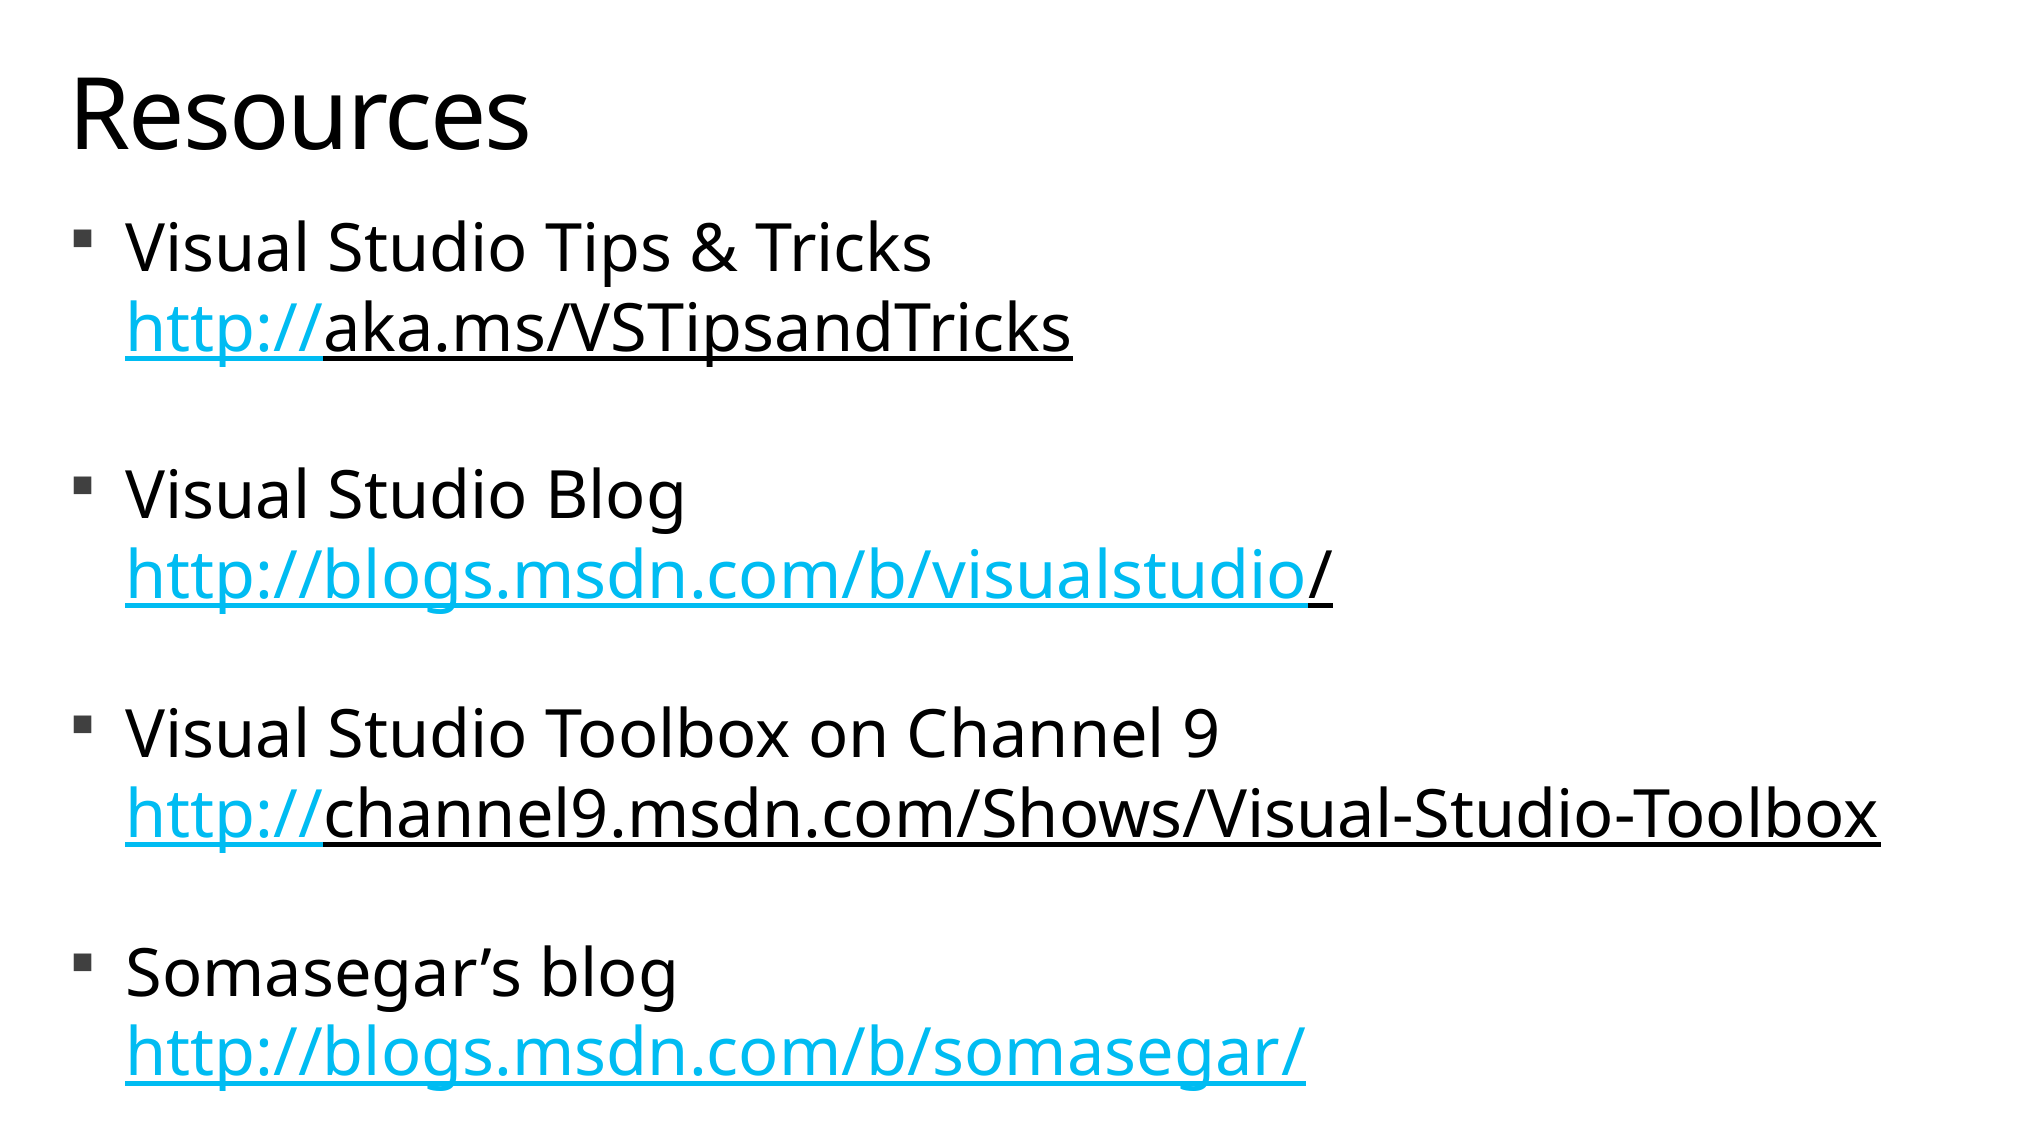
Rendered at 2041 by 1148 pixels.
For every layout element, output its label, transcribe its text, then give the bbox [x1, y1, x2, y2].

list Visual Studio Tips & Tricks http://aka.ms/VSTipsandTricks Visual Studio Blog http://blogs.msdn.com/b/visualstudio/ Visual Studio Toolbox on Channel 9 http://channel9.msdn.com/Shows/Visual-Studio-Toolbox Somasegar’s blog http://blogs.msdn.com/b/somasegar/ [45, 199, 1996, 1094]
title Resources [45, 48, 1996, 199]
